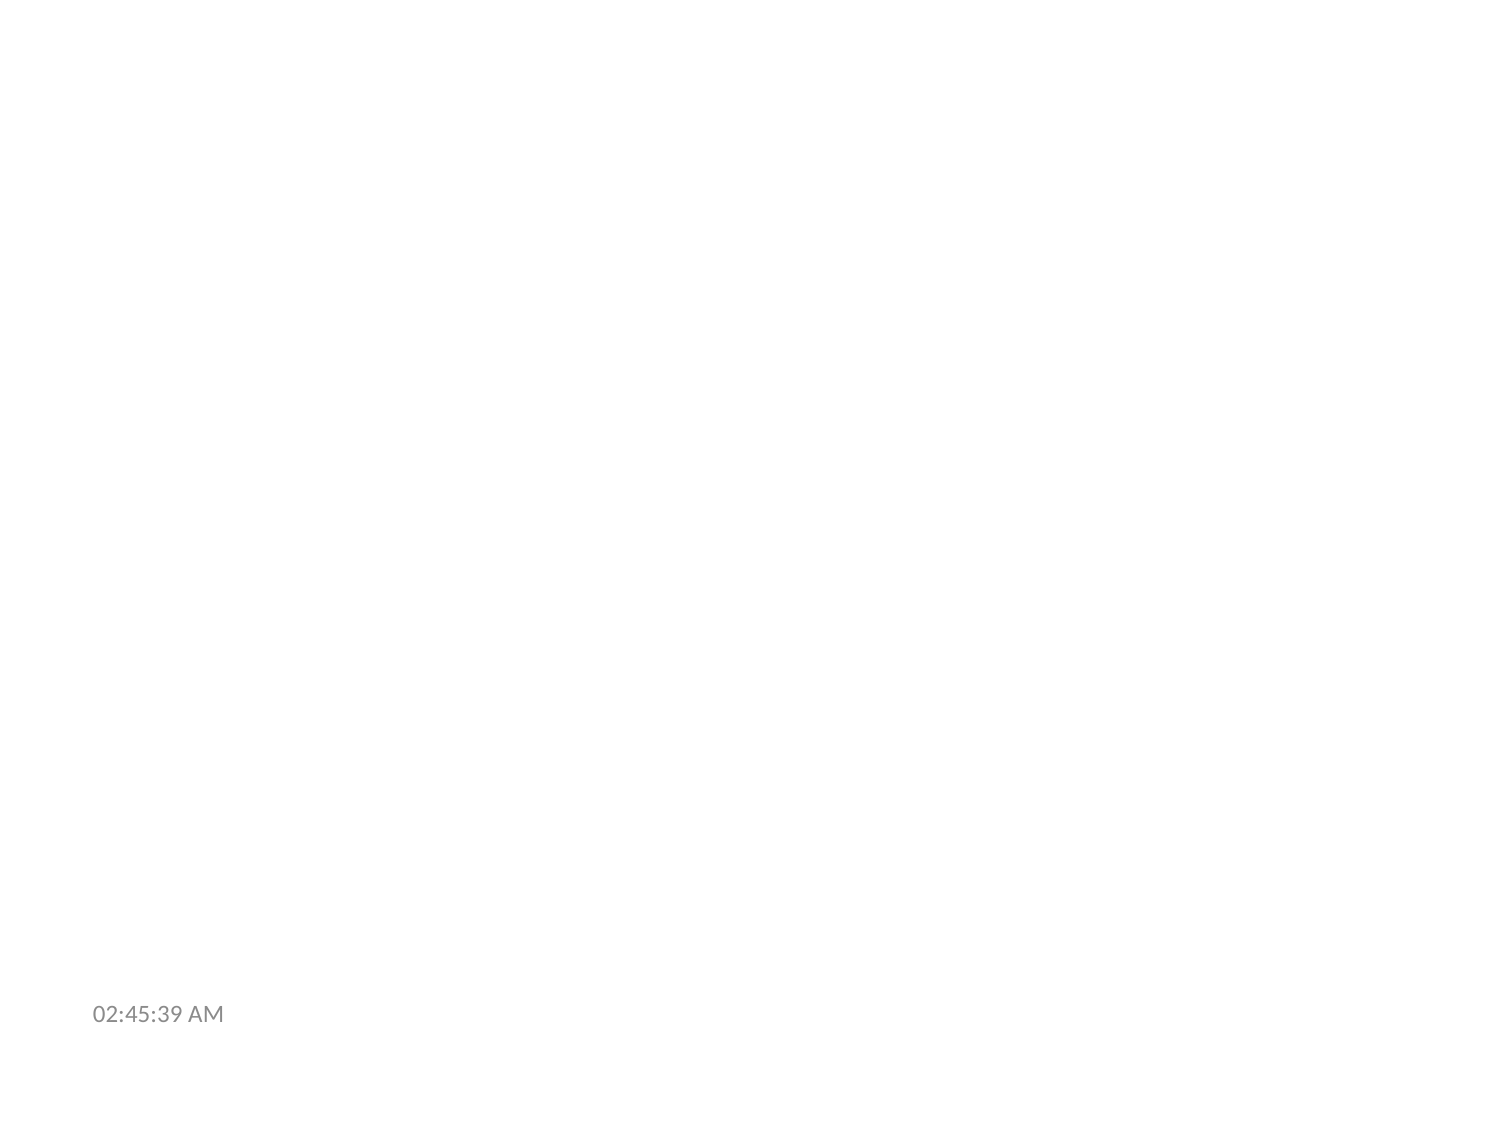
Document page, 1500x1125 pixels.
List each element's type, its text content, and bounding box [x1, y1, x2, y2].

text_box 3:35:09 PM [77, 982, 428, 1043]
